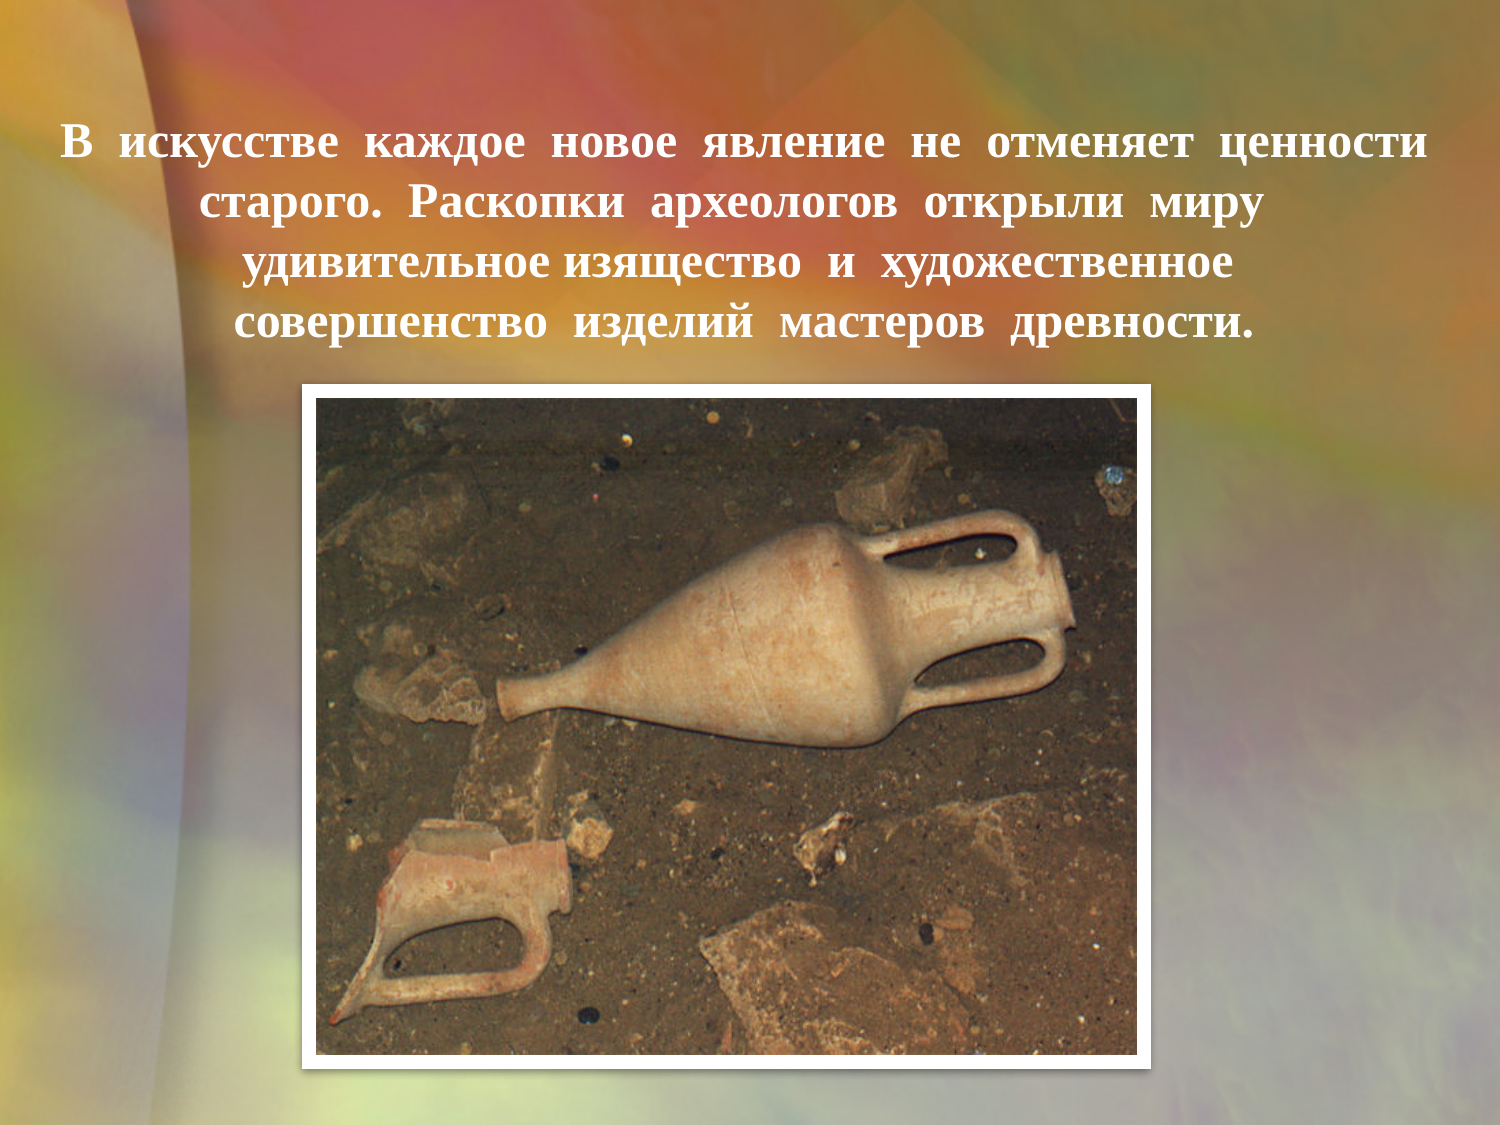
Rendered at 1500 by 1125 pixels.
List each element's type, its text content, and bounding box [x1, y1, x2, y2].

picture [0, 0, 1500, 1125]
text_box В искусстве каждое новое явление не отменяет ценности старого. Раскопки археологов открыли миру удивительное изящество и художественное совершенство изделий мастеров древности. [35, 100, 1454, 356]
